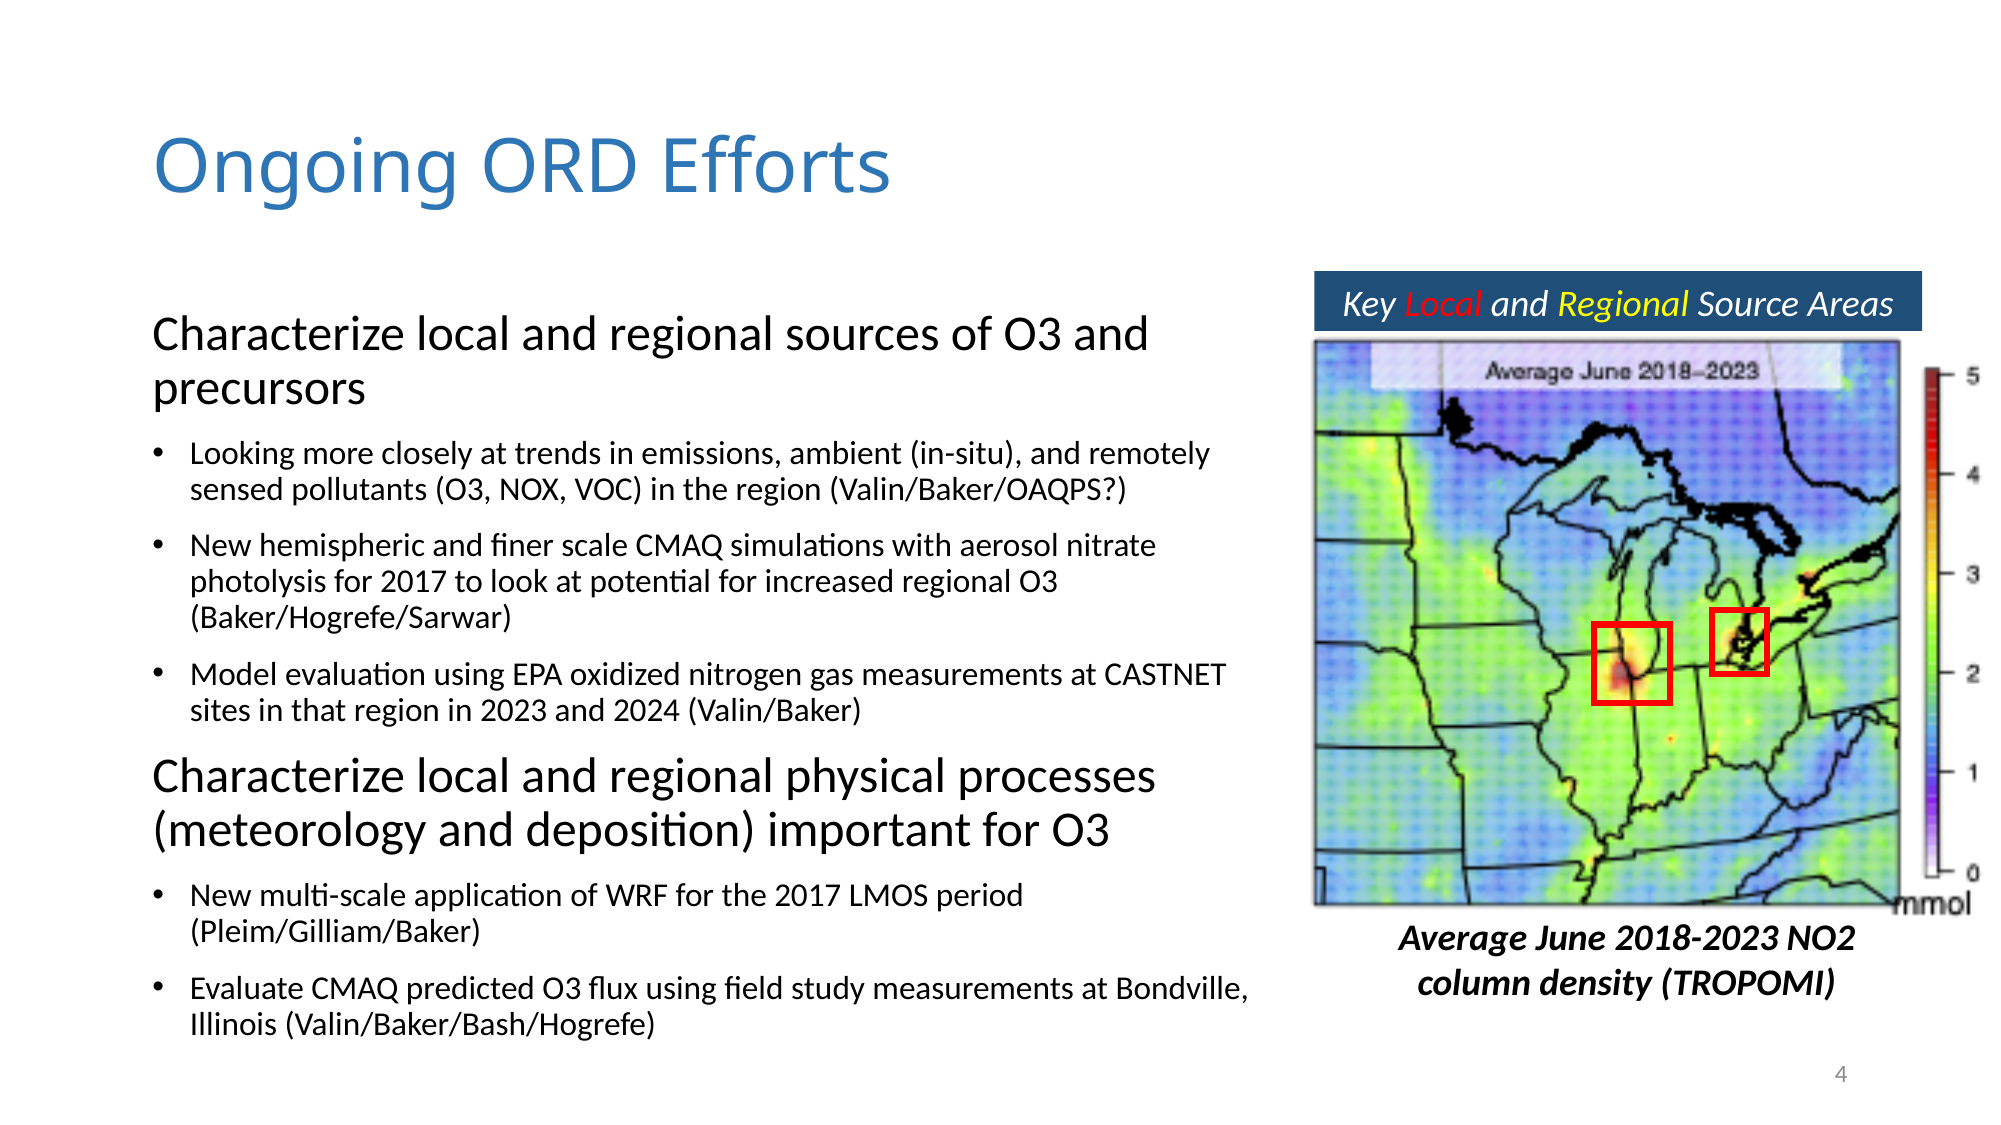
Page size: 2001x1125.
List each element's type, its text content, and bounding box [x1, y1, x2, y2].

slide_number 4 [1412, 1042, 1863, 1103]
list Characterize local and regional sources of O3 and precursors Looking more closely at trends in emissions, ambient (in-situ), and remotely sensed pollutants (O3, NOX, VOC) in the region (Valin/Baker/OAQPS?) New hemispheric and finer scale CMAQ simulations with aerosol nitrate photolysis for 2017 to look at potential for increased regional O3 (Baker/Hogrefe/Sarwar) Model evaluation using EPA oxidized nitrogen gas measurements at CASTNET sites in that region in 2023 and 2024 (Valin/Baker) Characterize local and regional physical processes (meteorology and deposition) important for O3 New multi-scale application of WRF for the 2017 LMOS period (Pleim/Gilliam/Baker) Evaluate CMAQ predicted O3 flux using field study measurements at Bondville, Illinois (Valin/Baker/Bash/Hogrefe) [137, 299, 1291, 1066]
text_box Key Local and Regional Source Areas [1314, 271, 1923, 299]
title Ongoing ORD Efforts [137, 59, 1863, 278]
picture [1273, 299, 1998, 928]
text_box Average June 2018-2023 NO2 column density (TROPOMI) [1348, 928, 1906, 1011]
